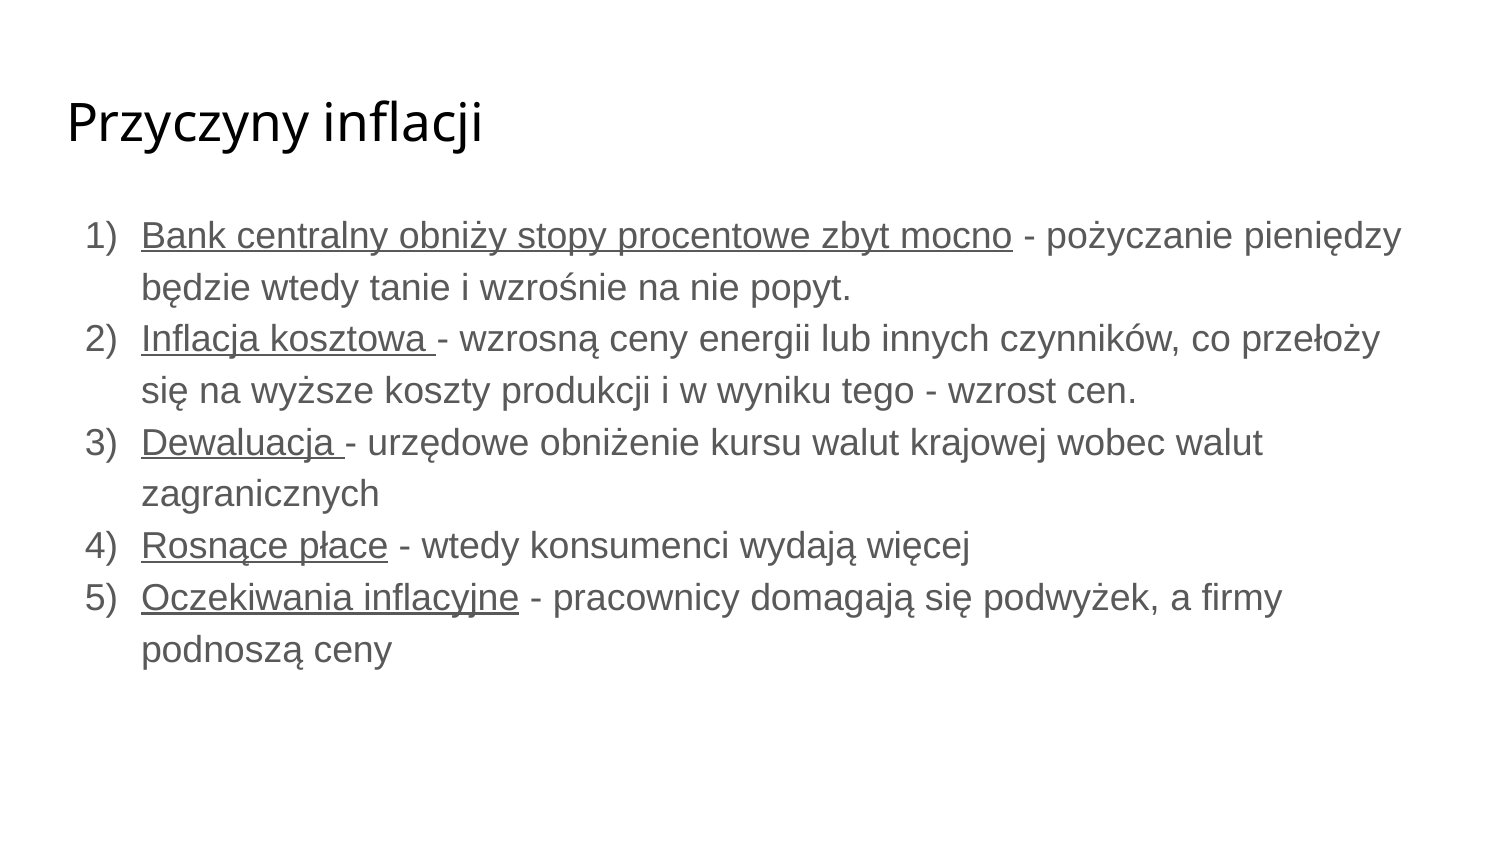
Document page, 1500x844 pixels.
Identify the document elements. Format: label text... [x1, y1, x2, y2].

title Przyczyny inflacji [51, 72, 1449, 167]
list Bank centralny obniży stopy procentowe zbyt mocno - pożyczanie pieniędzy będzie wtedy tanie i wzrośnie na nie popyt. Inflacja kosztowa - wzrosną ceny energii lub innych czynników, co przełoży się na wyższe koszty produkcji i w wyniku tego - wzrost cen. Dewaluacja - urzędowe obniżenie kursu walut krajowej wobec walut zagranicznych Rosnące płace - wtedy konsumenci wydają więcej Oczekiwania inflacyjne - pracownicy domagają się podwyżek, a firmy podnoszą ceny [51, 189, 1449, 750]
